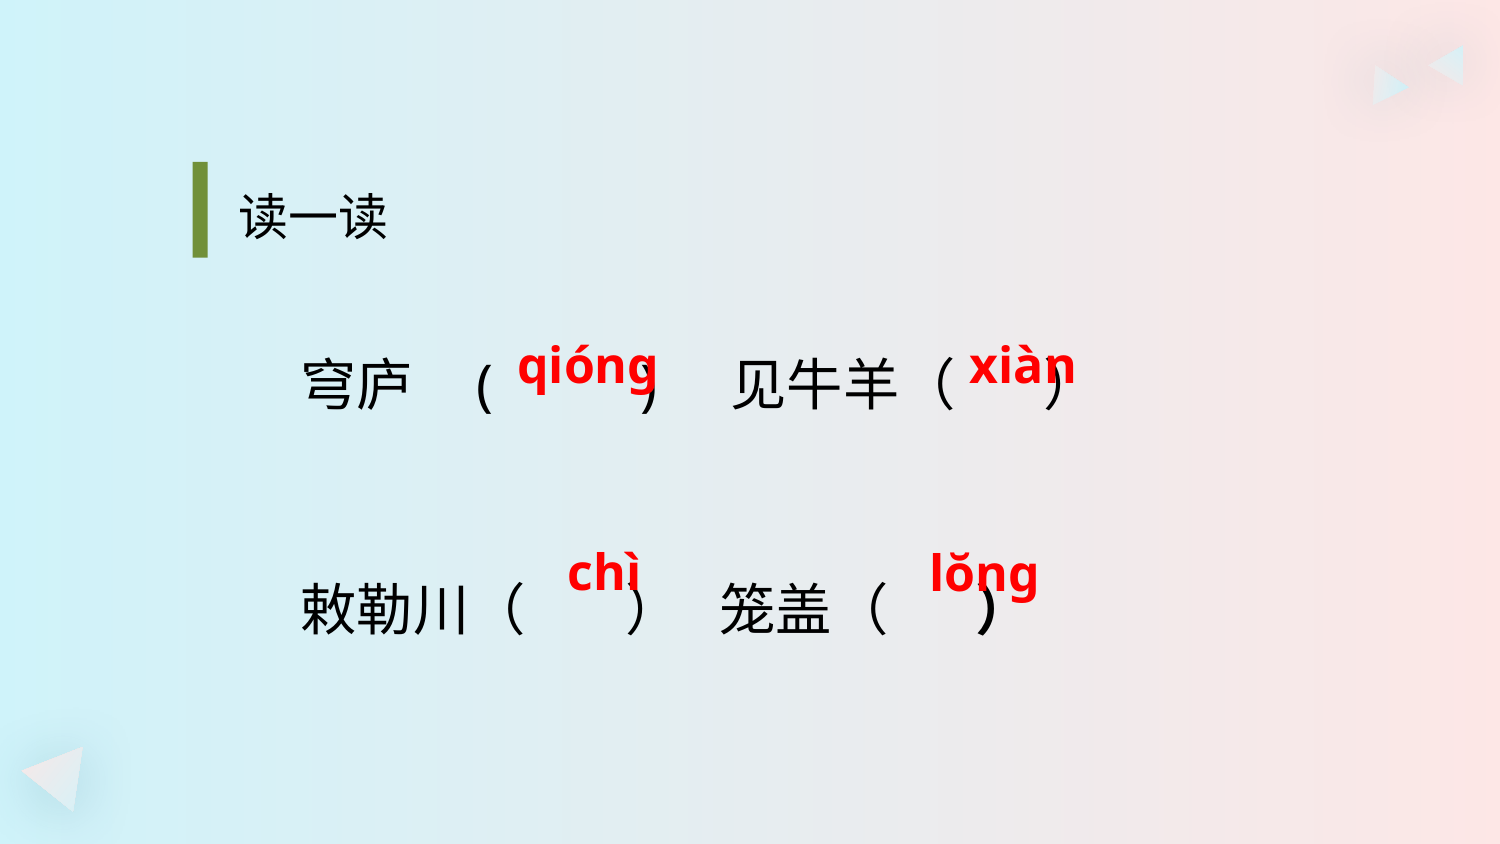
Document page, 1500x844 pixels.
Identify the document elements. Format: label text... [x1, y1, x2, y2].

text_box lŏng [918, 536, 1052, 608]
text_box 穹庐 ( ) 见牛羊（ ） 敕勒川（ ） 笼盖（ ） [289, 268, 1302, 826]
text_box chì [556, 535, 653, 607]
text_box xiàn [958, 328, 1103, 400]
text_box [192, 161, 209, 259]
text_box qióng [505, 328, 691, 400]
text_box 读一读 [227, 167, 506, 251]
